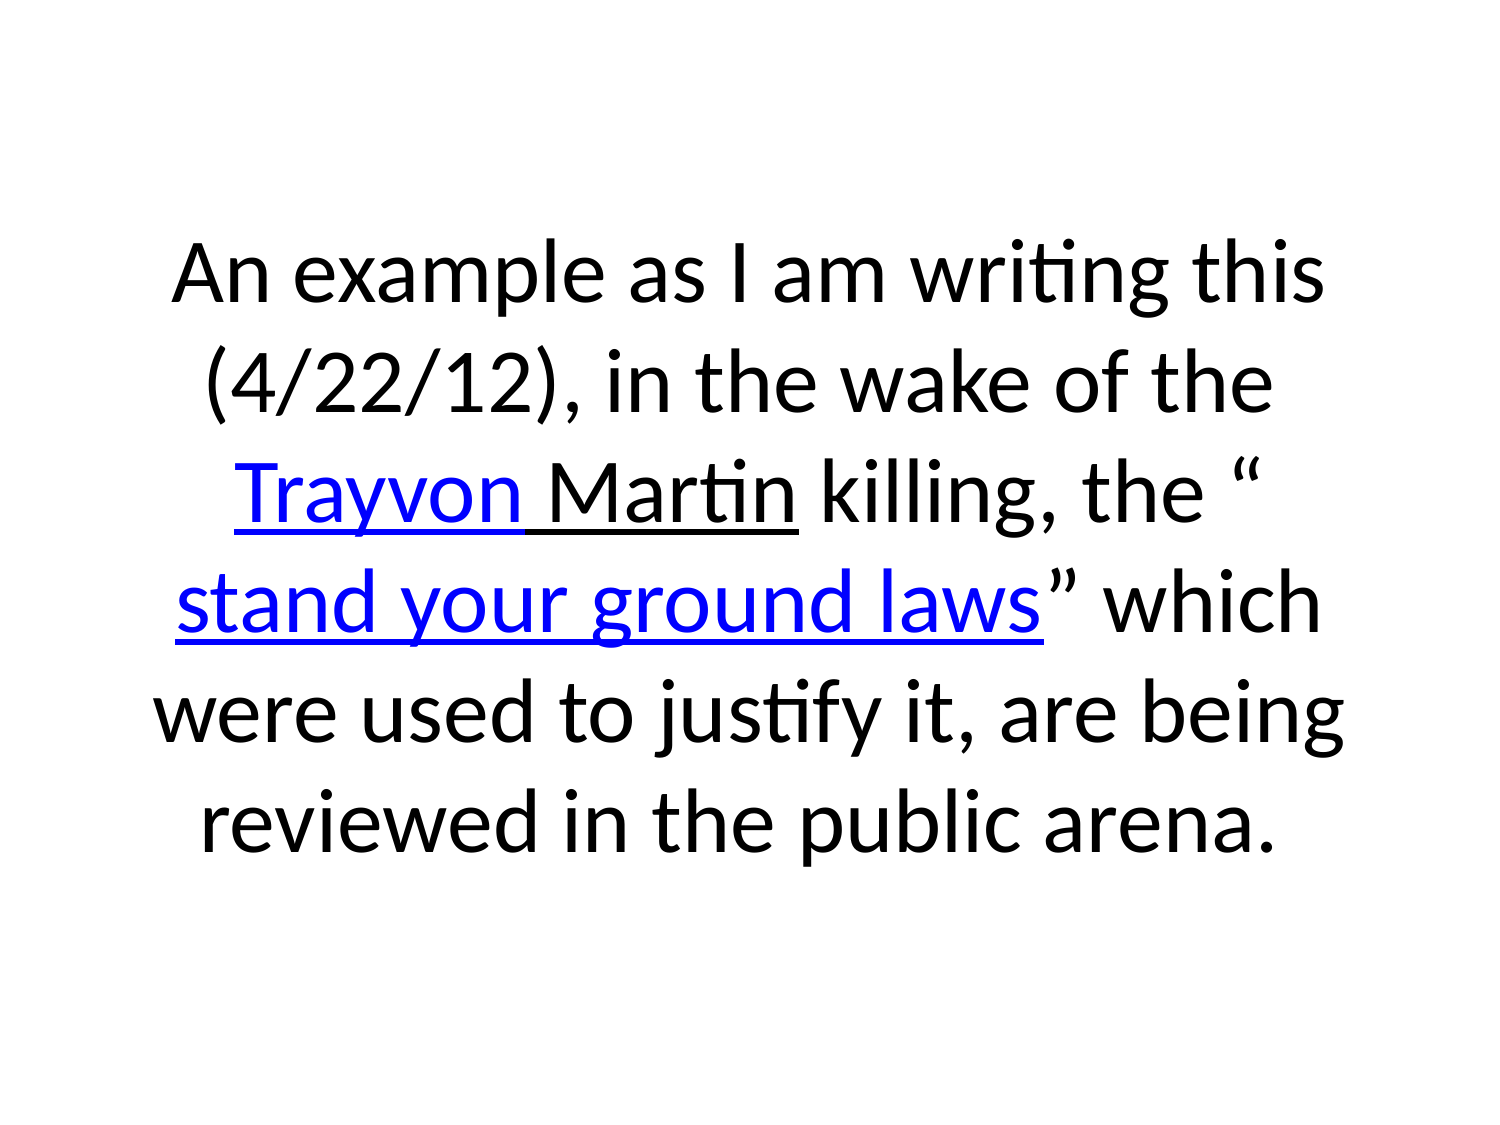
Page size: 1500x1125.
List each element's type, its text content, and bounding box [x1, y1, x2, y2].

title An example as I am writing this (4/22/12), in the wake of the Trayvon Martin killing, the “stand your ground laws” which were used to justify it, are being reviewed in the public arena. [75, 45, 1425, 1038]
